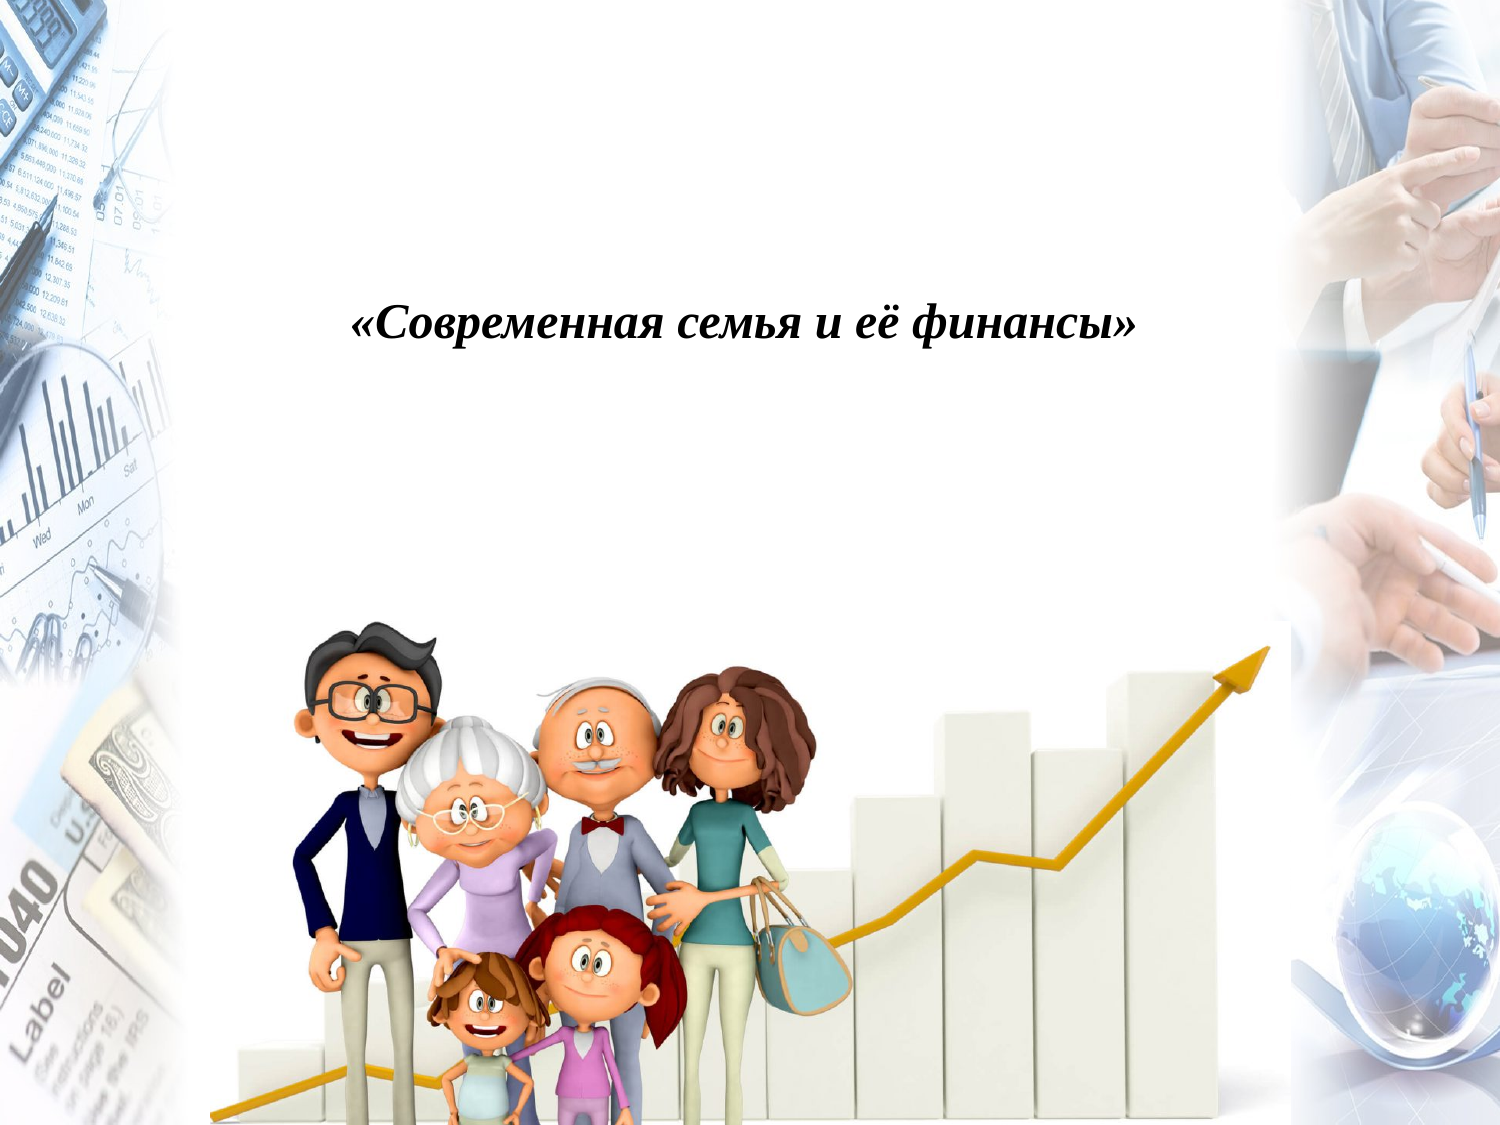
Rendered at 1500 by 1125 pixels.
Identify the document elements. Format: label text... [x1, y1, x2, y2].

picture [0, 0, 1500, 1125]
text_box «Современная семья и её финансы» [281, 281, 1207, 356]
